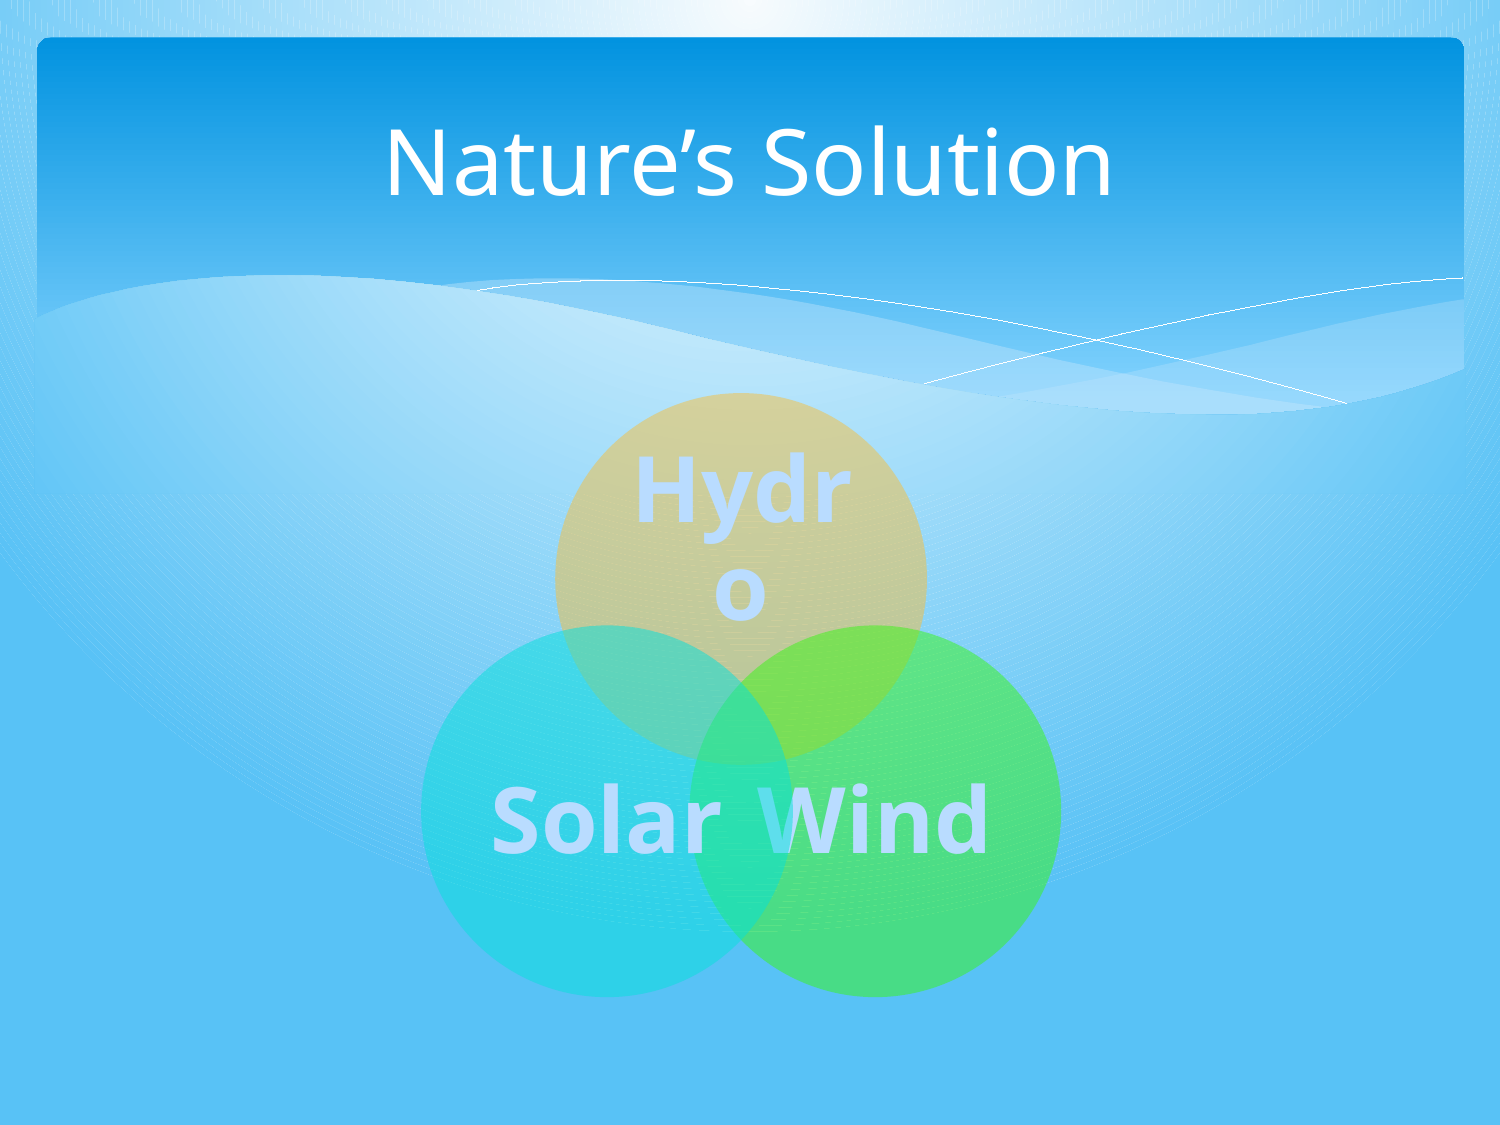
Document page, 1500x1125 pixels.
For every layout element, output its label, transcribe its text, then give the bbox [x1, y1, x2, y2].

title Nature’s Solution [75, 55, 1425, 261]
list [123, 385, 1359, 1006]
